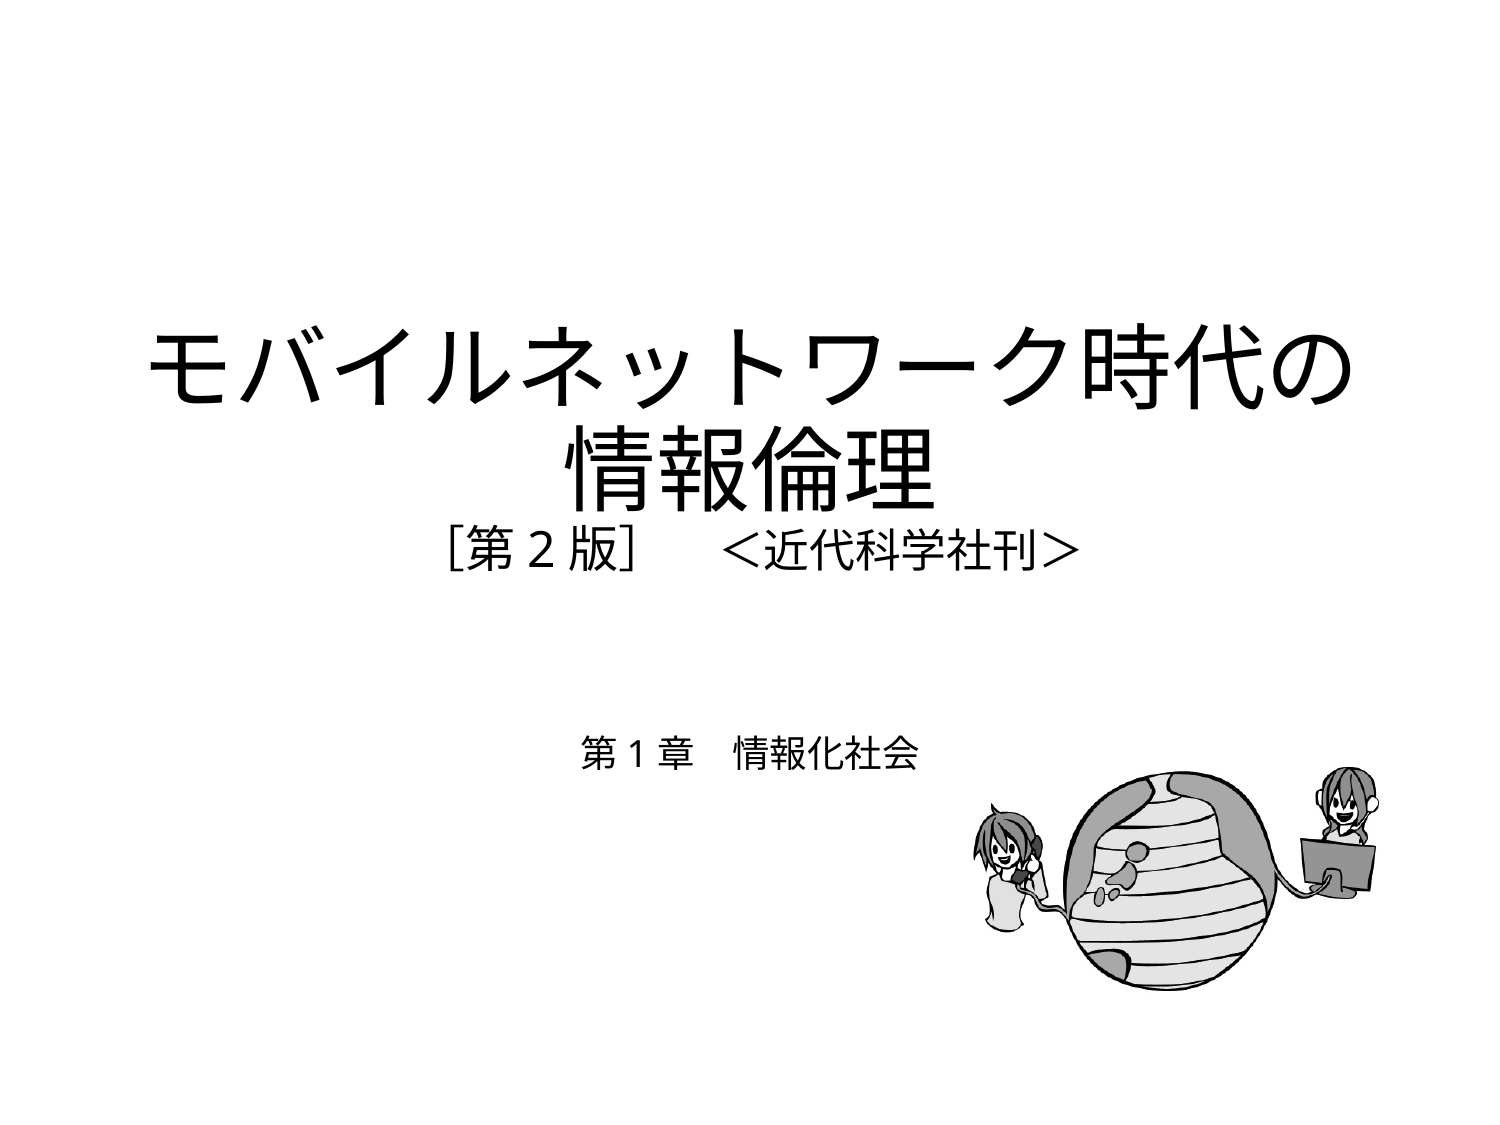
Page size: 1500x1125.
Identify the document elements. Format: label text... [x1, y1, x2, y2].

picture [962, 740, 1399, 1015]
title モバイルネットワーク時代の情報倫理 ［第2版］ ＜近代科学社刊＞ [124, 194, 1376, 586]
subtitle 第1章 情報化社会 [187, 727, 1313, 799]
